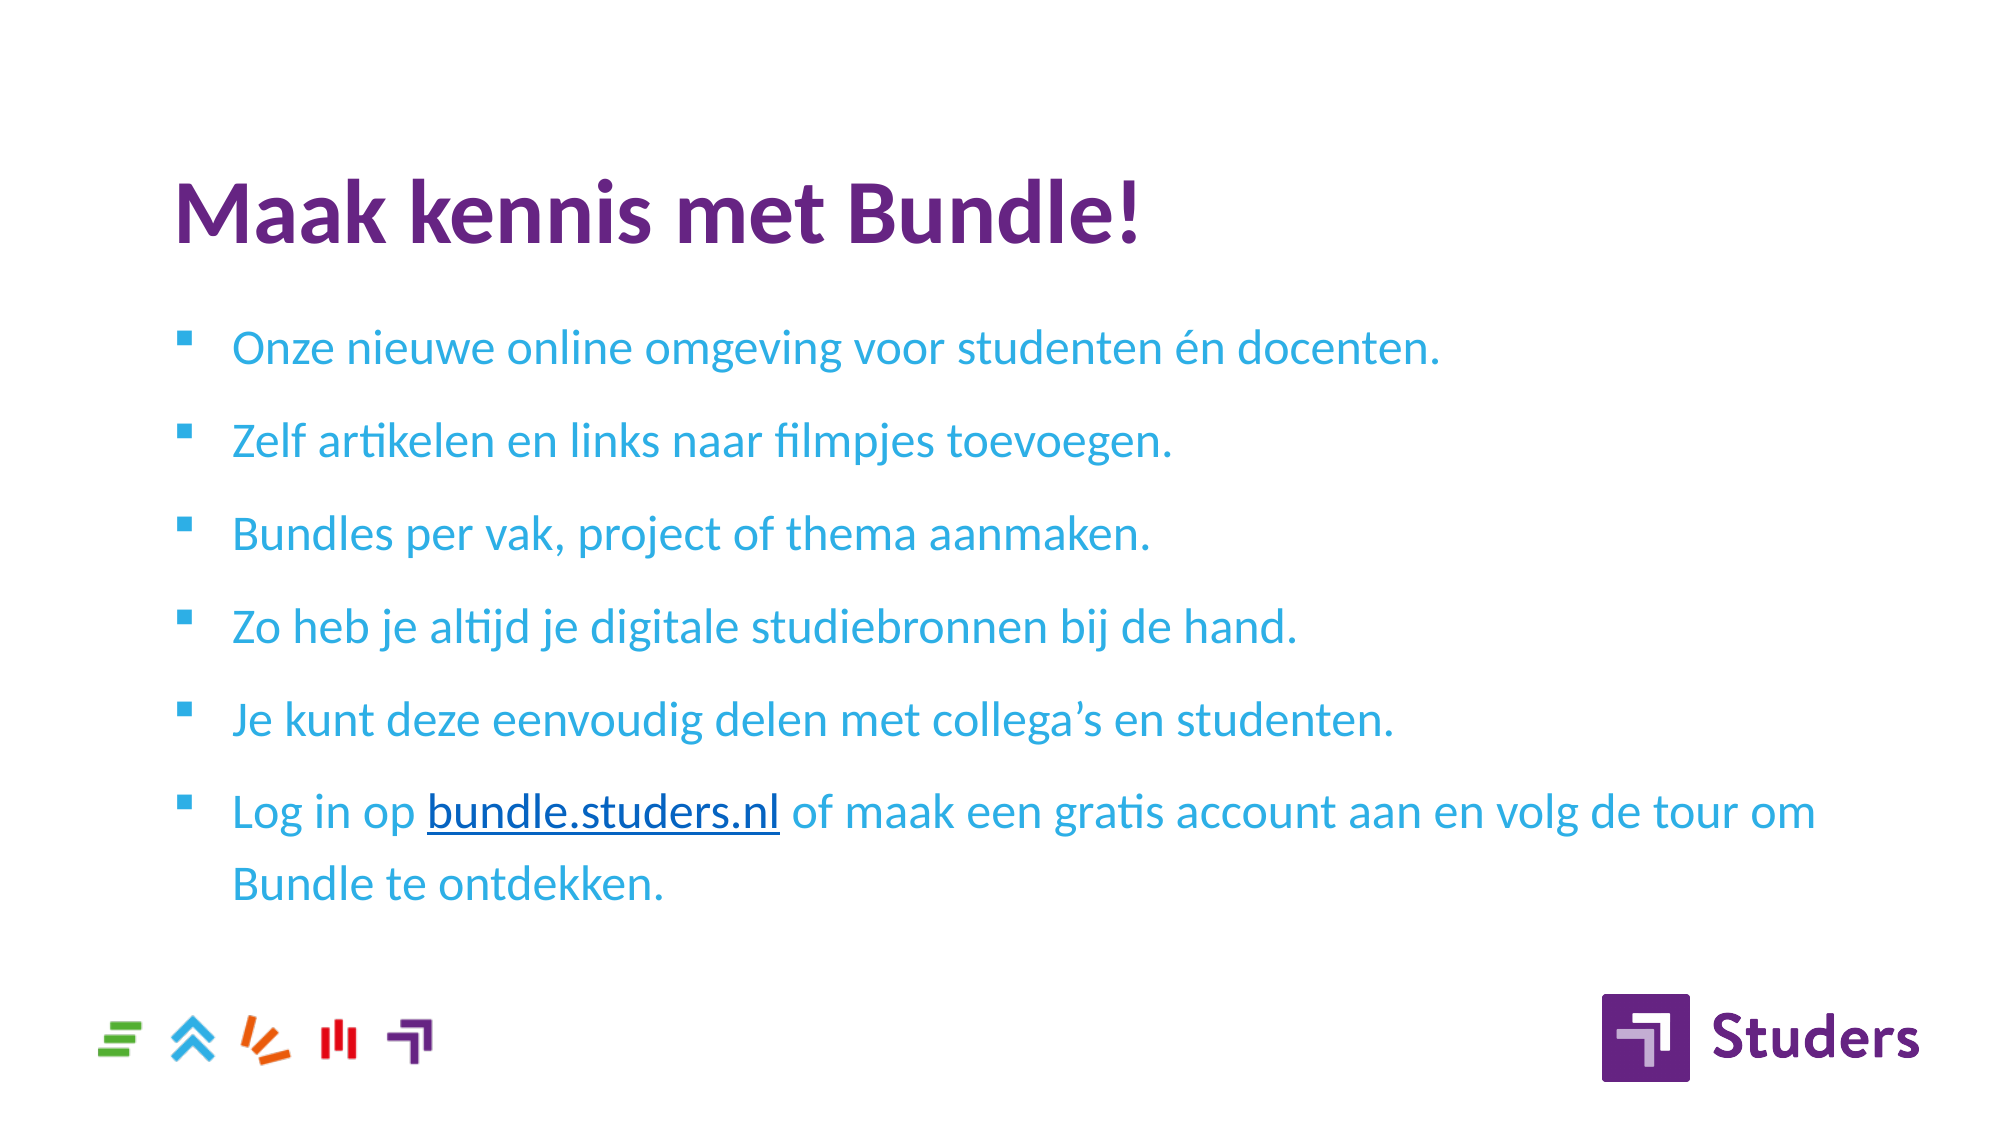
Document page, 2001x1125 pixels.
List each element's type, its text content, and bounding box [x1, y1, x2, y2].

picture [1602, 994, 1940, 1082]
title Maak kennis met Bundle! [173, 147, 1827, 290]
list Onze nieuwe online omgeving voor studenten én docenten. Zelf artikelen en links naar filmpjes toevoegen. Bundles per vak, project of thema aanmaken. Zo heb je altijd je digitale studiebronnen bij de hand. Je kunt deze eenvoudig delen met collega’s en studenten. Log in op bundle.studers.nl of maak een gratis account aan en volg de tour om Bundle te ontdekken. [173, 302, 1827, 882]
picture [91, 994, 448, 1106]
